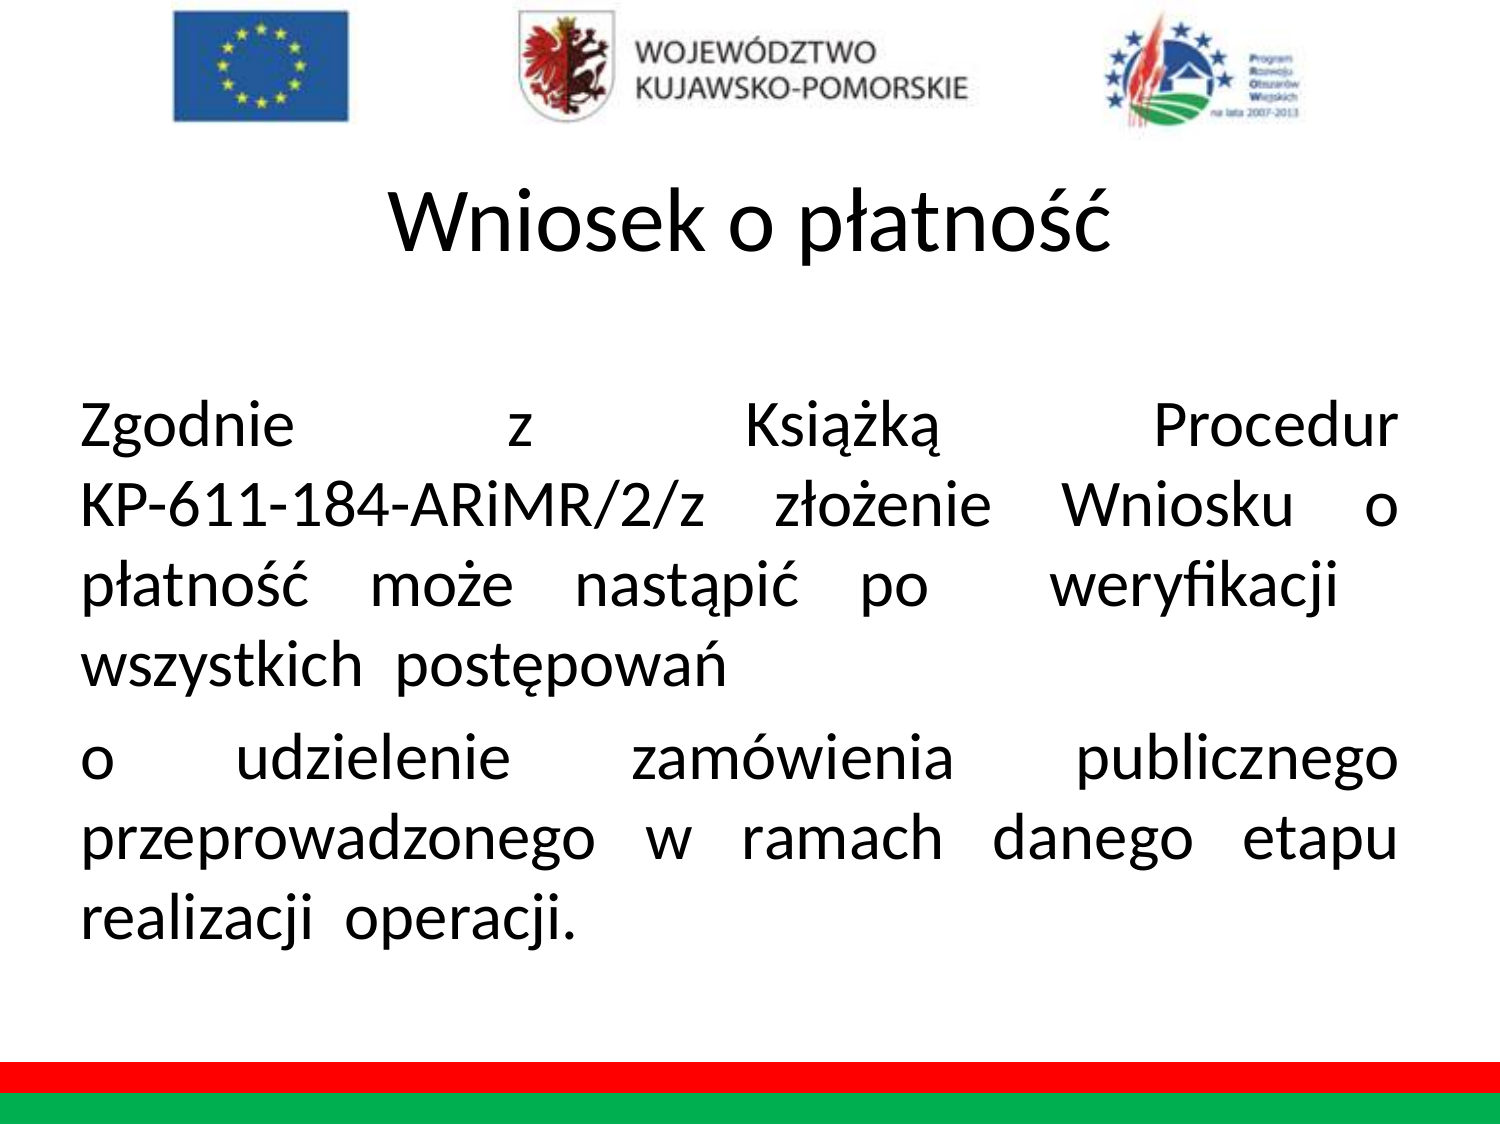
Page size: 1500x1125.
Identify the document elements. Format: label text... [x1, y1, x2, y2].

list Zgodnie z Książką Procedur KP-611-184-ARiMR/2/z złożenie Wniosku o płatność może nastąpić po weryfikacji wszystkich postępowań o udzielenie zamówienia publicznego przeprowadzonego w ramach danego etapu realizacji operacji. [64, 278, 1416, 971]
picture [171, 0, 1310, 142]
title Wniosek o płatność [112, 149, 1389, 278]
